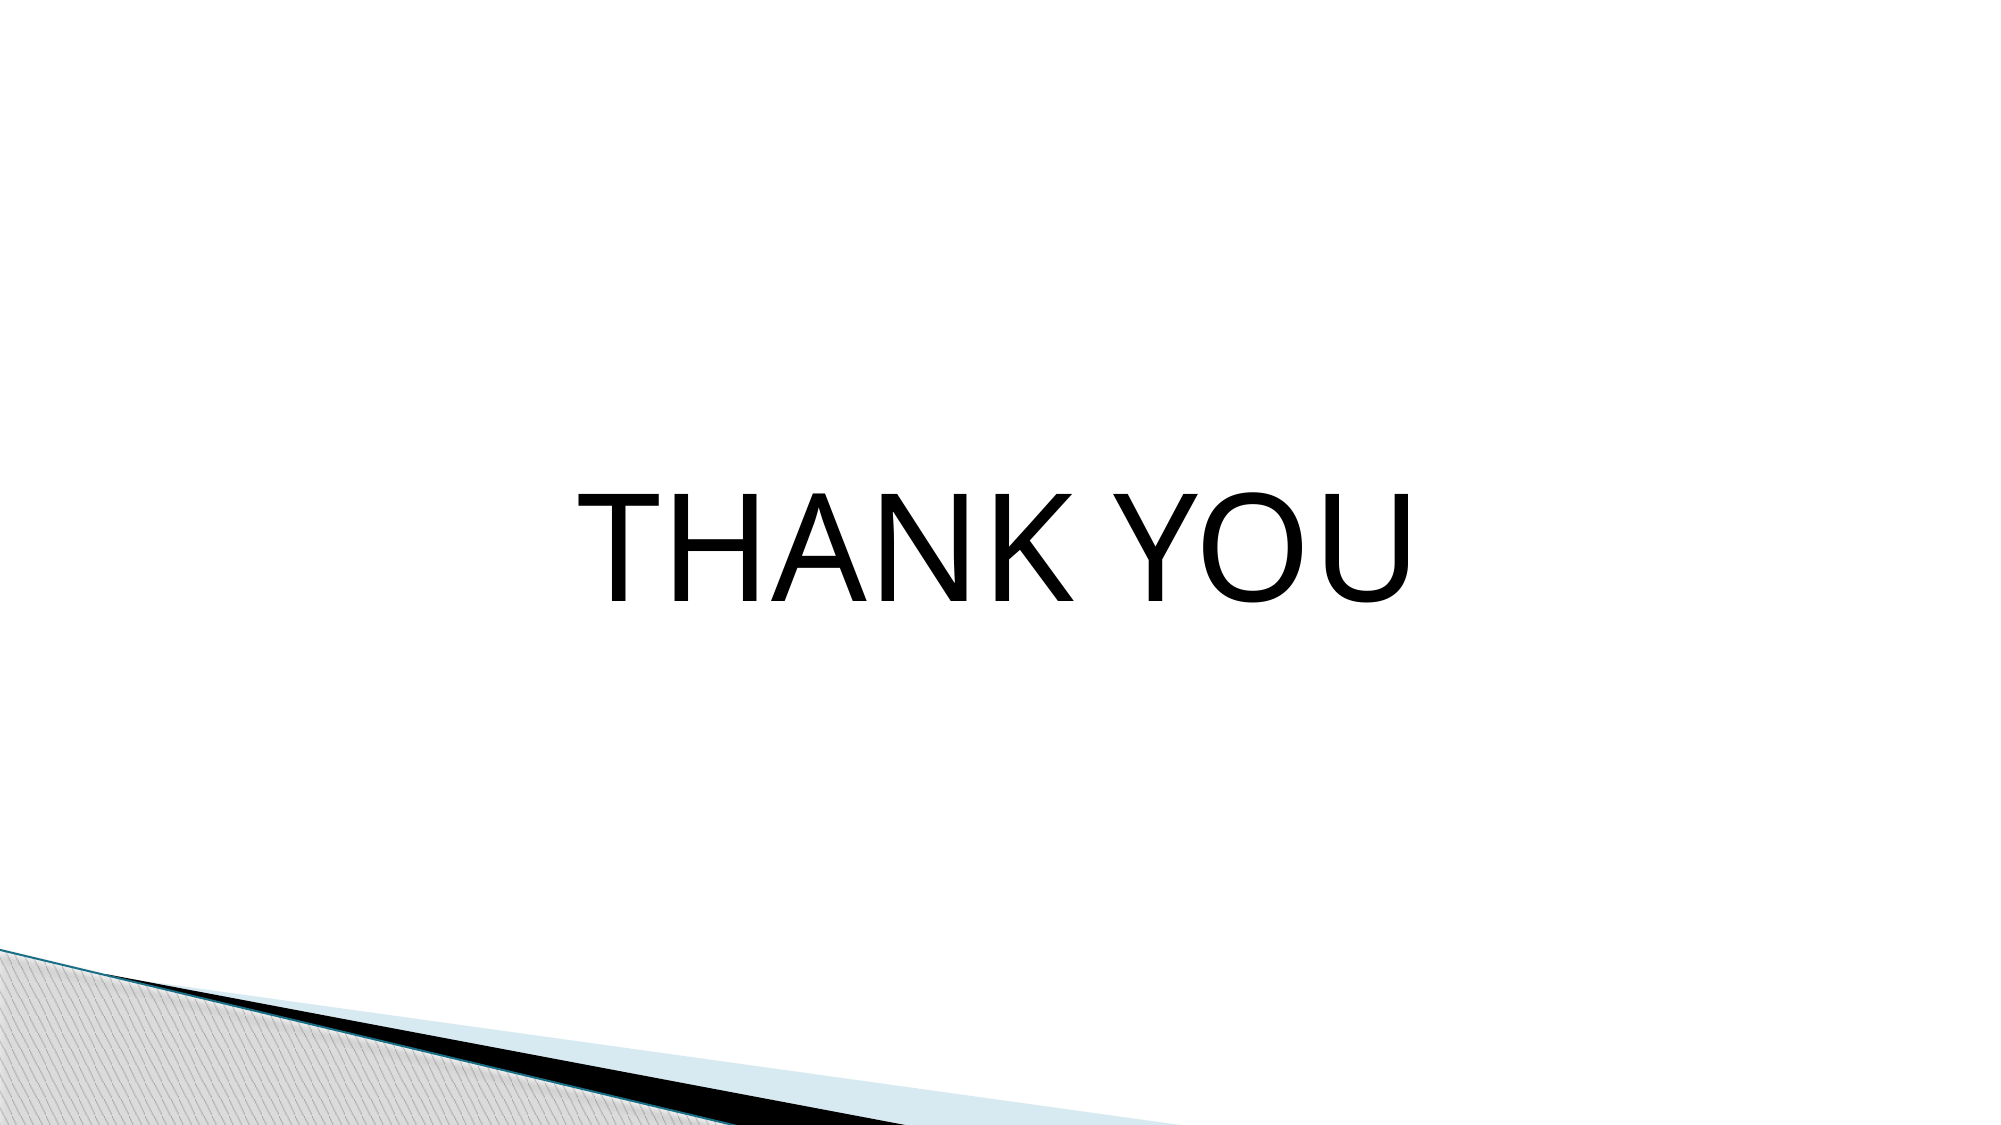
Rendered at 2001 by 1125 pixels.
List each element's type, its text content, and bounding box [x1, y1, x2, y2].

list THANK YOU [137, 111, 1863, 1014]
